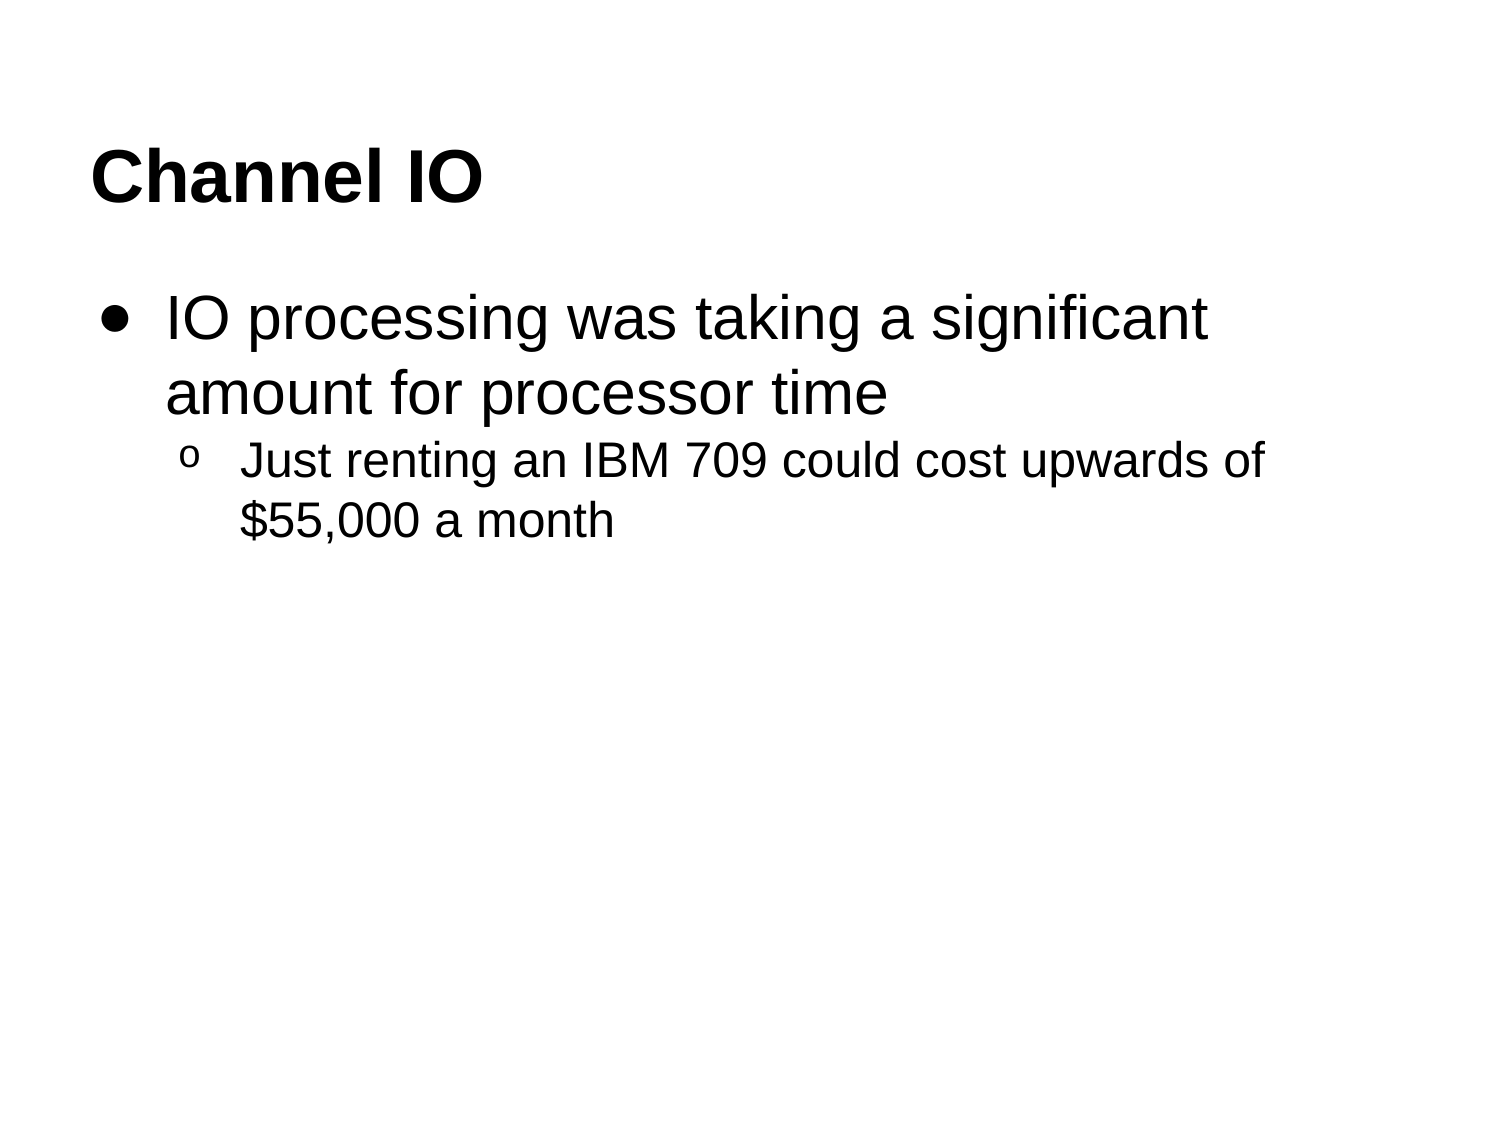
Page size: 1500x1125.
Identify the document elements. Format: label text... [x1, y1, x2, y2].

list IO processing was taking a significant amount for processor time Just renting an IBM 709 could cost upwards of $55,000 a month [75, 262, 1425, 1078]
title Channel IO [75, 45, 1425, 233]
